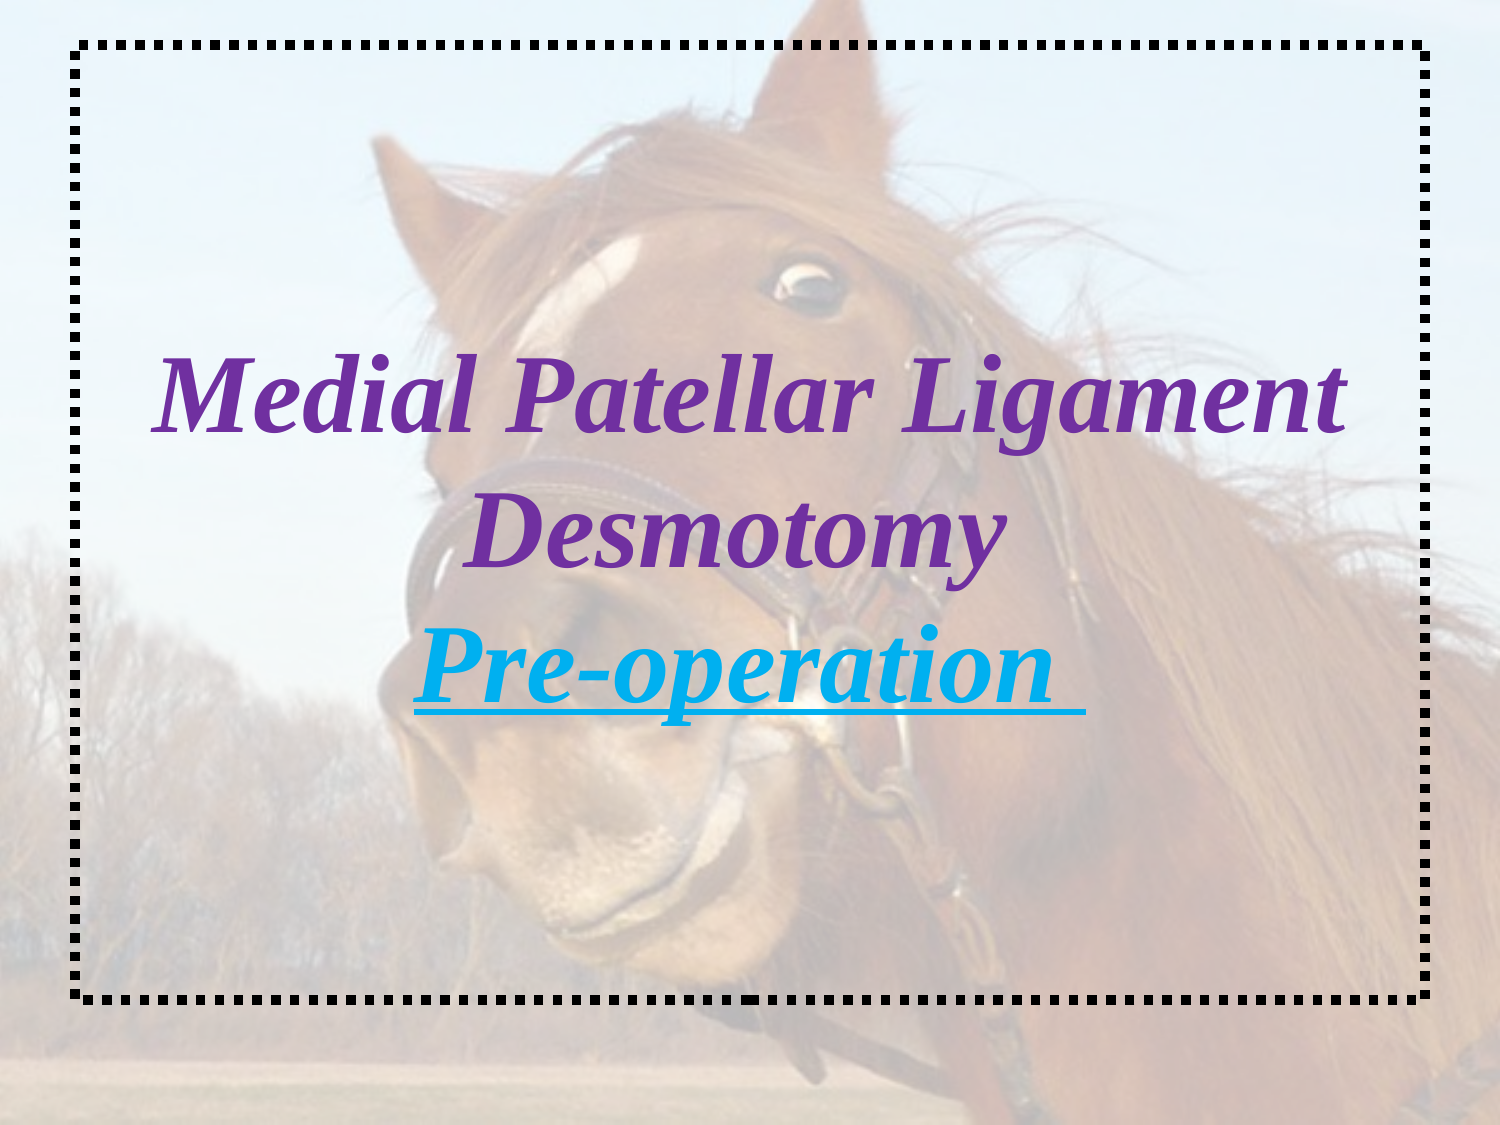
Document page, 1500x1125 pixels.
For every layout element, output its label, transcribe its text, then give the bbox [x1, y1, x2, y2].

title Medial Patellar Ligament Desmotomy Pre-operation [75, 45, 1425, 1000]
